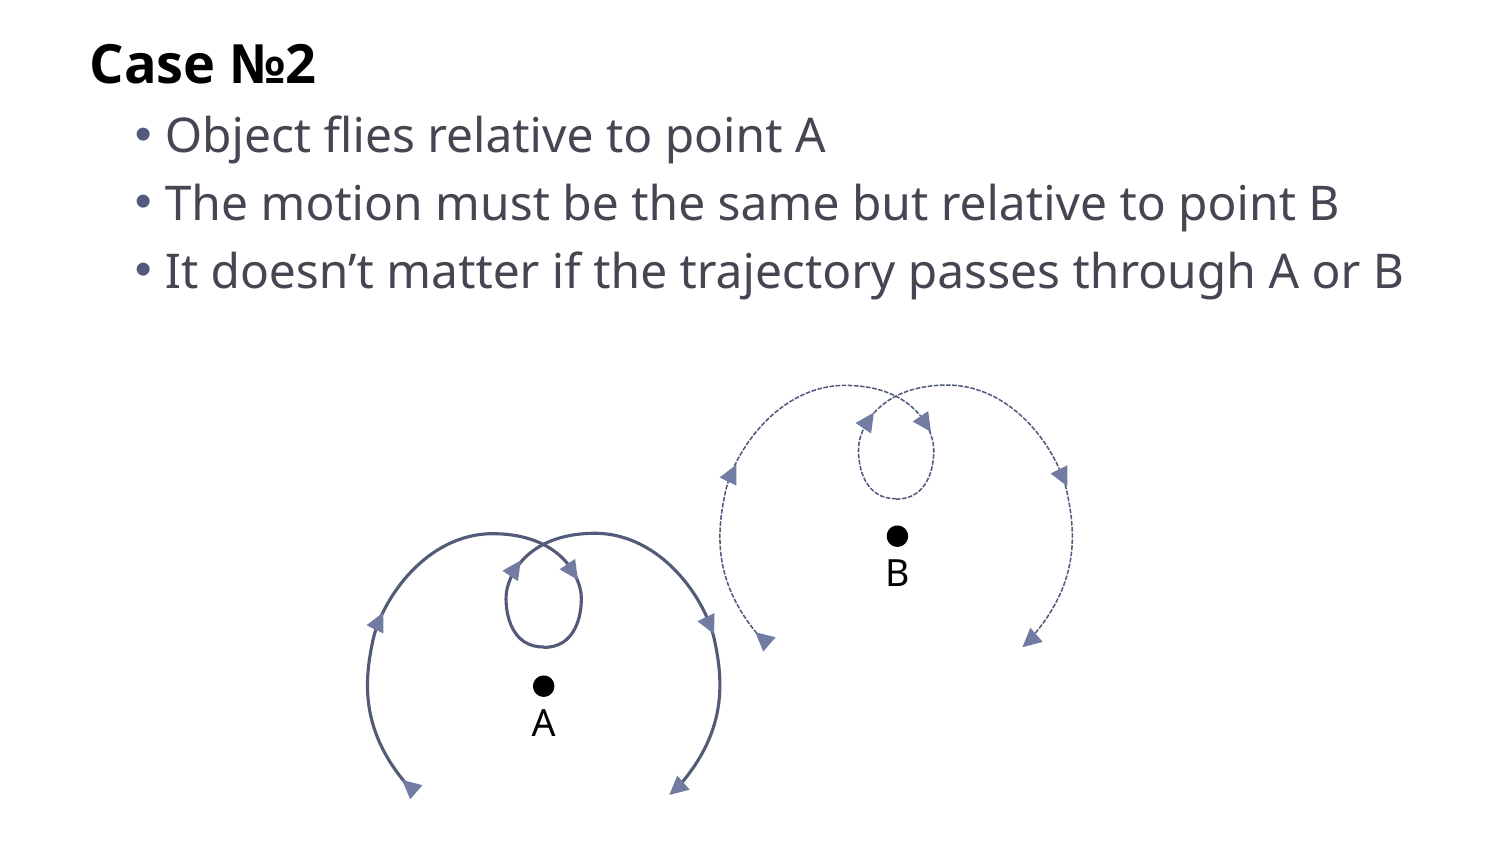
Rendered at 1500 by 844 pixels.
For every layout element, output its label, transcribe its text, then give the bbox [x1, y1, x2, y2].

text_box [367, 533, 721, 797]
list Case №2 Object flies relative to point A The motion must be the same but relative to point B It doesn’t matter if the trajectory passes through A or B [75, 21, 1475, 835]
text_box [719, 384, 1073, 650]
